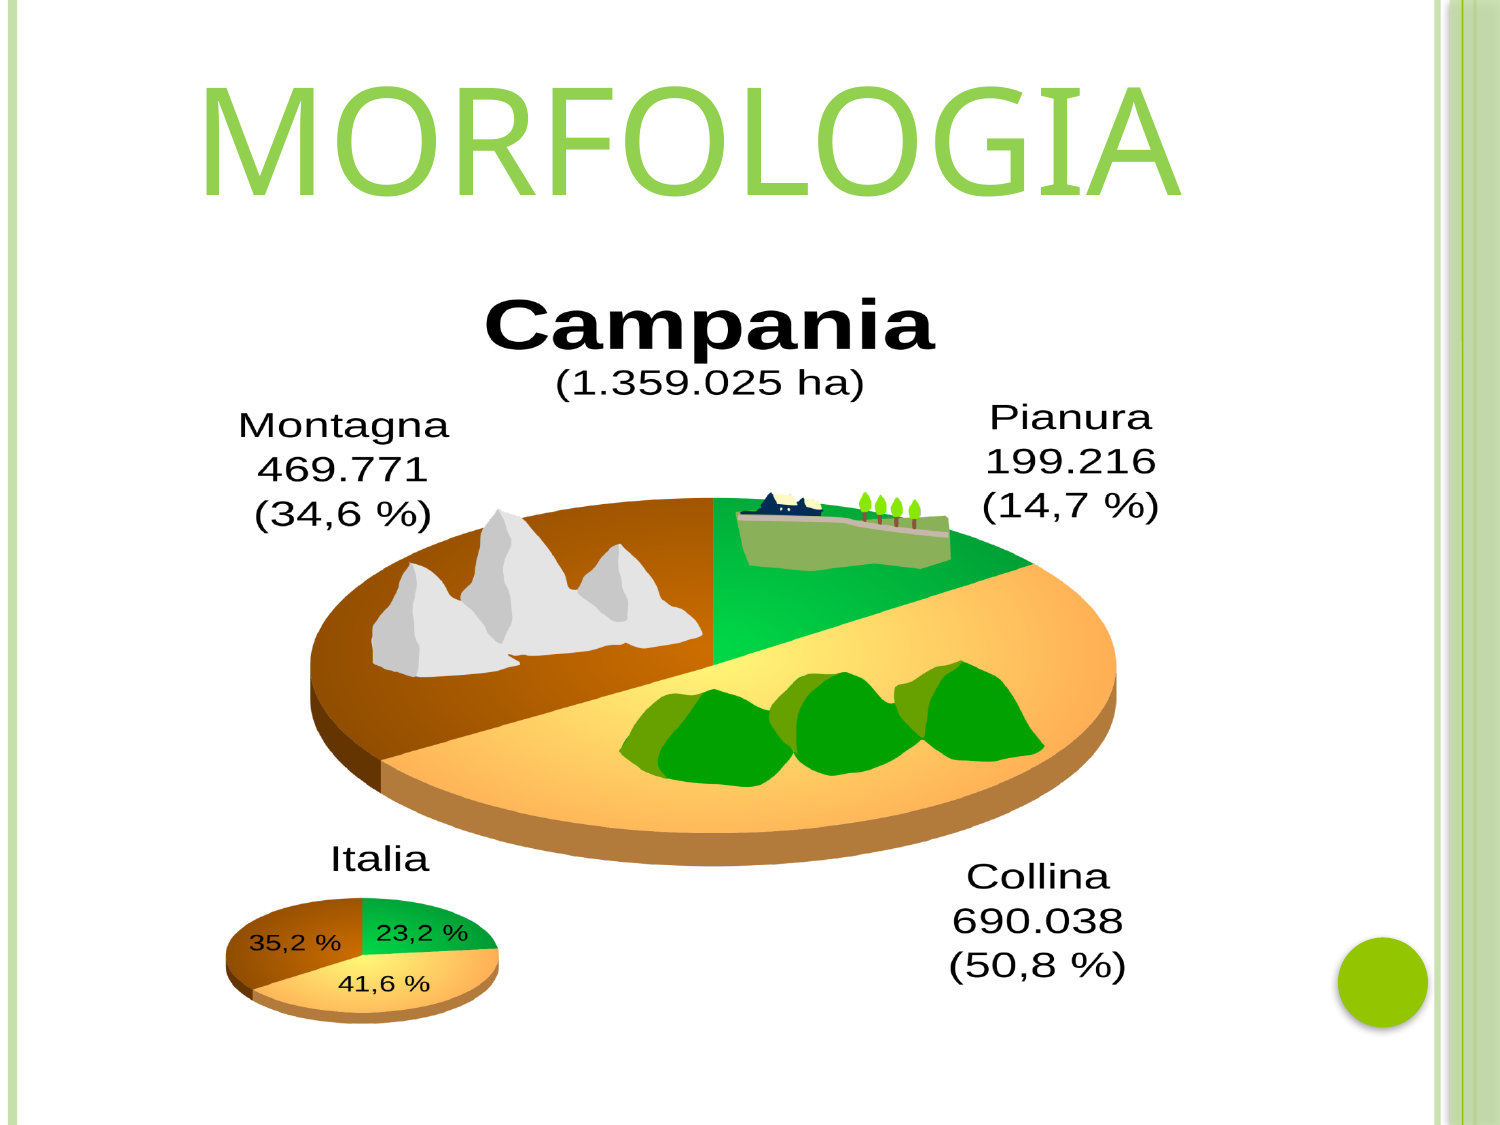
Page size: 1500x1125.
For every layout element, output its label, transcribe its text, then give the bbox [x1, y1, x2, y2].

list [194, 266, 1227, 1042]
title MORFOLOGIA [75, 45, 1300, 233]
